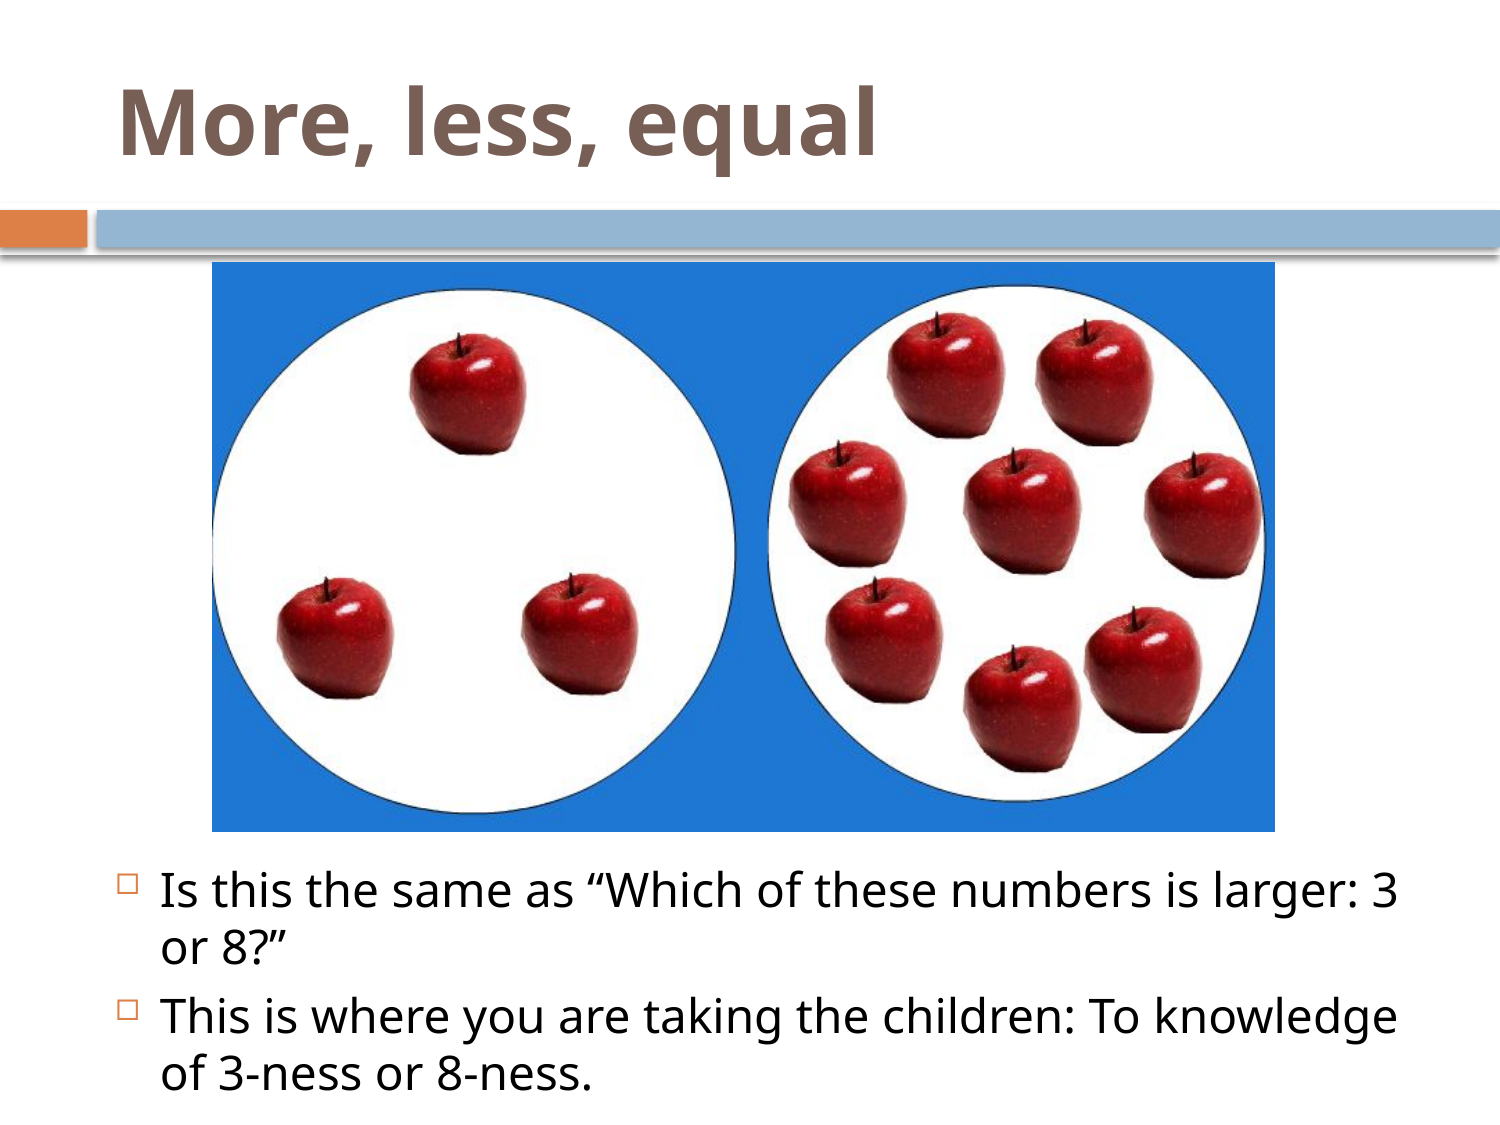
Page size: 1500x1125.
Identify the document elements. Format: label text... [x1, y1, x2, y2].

picture [212, 262, 1275, 832]
title More, less, equal [100, 37, 1438, 200]
list Is this the same as “Which of these numbers is larger: 3 or 8?” This is where you are taking the children: To knowledge of 3-ness or 8-ness. [100, 262, 1438, 1113]
